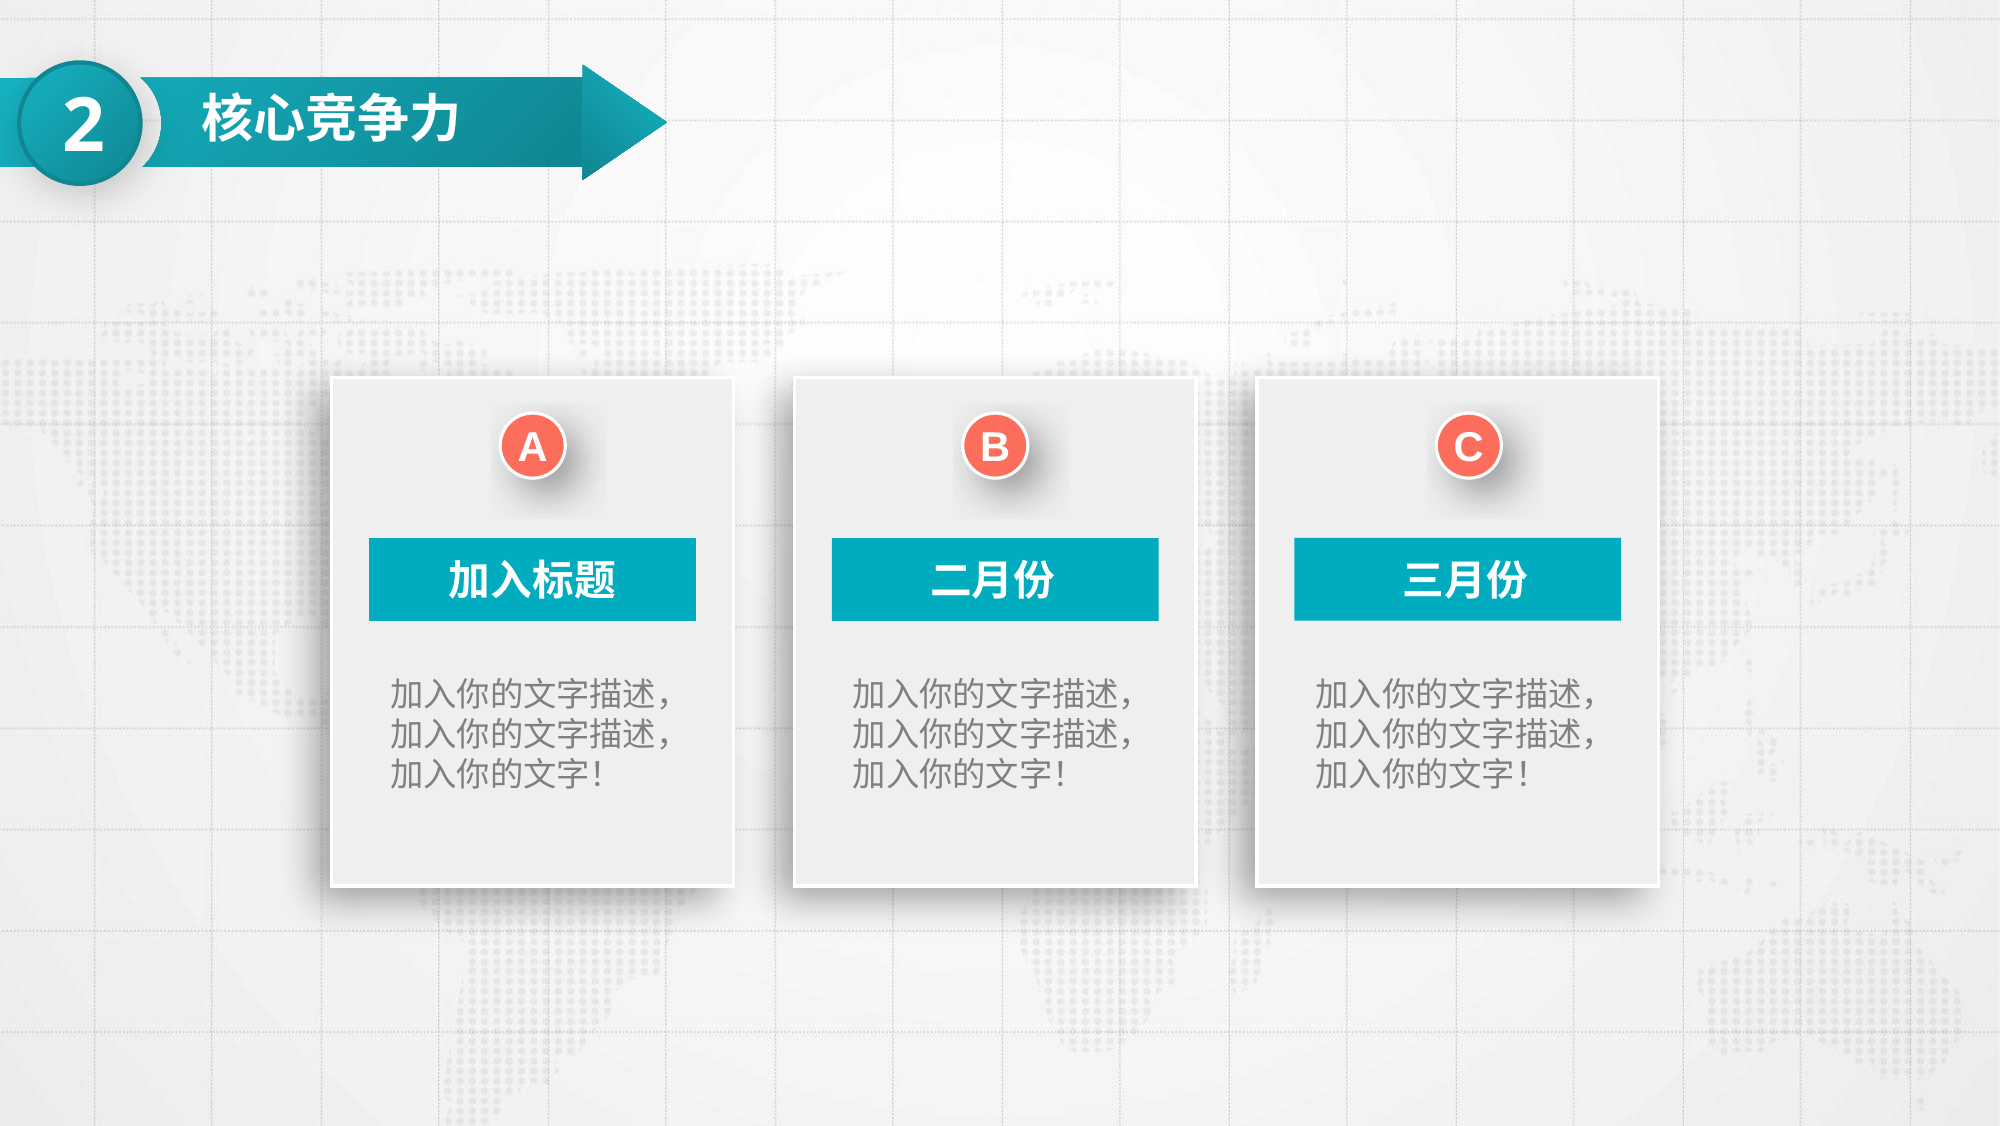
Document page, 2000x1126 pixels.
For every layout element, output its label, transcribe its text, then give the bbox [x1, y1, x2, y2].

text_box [0, 64, 667, 180]
text_box [368, 537, 697, 622]
text_box [1256, 377, 1660, 887]
text_box [831, 537, 1160, 622]
text_box 加入你的文字描述，加入你的文字描述，加入你的文字！ [375, 673, 690, 792]
text_box [331, 377, 734, 887]
text_box 加入标题 [433, 546, 631, 612]
text_box A [415, 412, 650, 478]
text_box 加入你的文字描述，加入你的文字描述，加入你的文字！ [1300, 673, 1616, 792]
text_box 加入你的文字描述，加入你的文字描述，加入你的文字！ [837, 673, 1153, 792]
text_box [793, 377, 1197, 887]
text_box B [878, 412, 1113, 478]
picture [0, 0, 2000, 1126]
text_box C [1351, 412, 1586, 478]
text_box 二月份 [915, 546, 1071, 612]
text_box 三月份 [1387, 546, 1543, 612]
text_box [55, 180, 104, 185]
text_box [1293, 537, 1622, 622]
